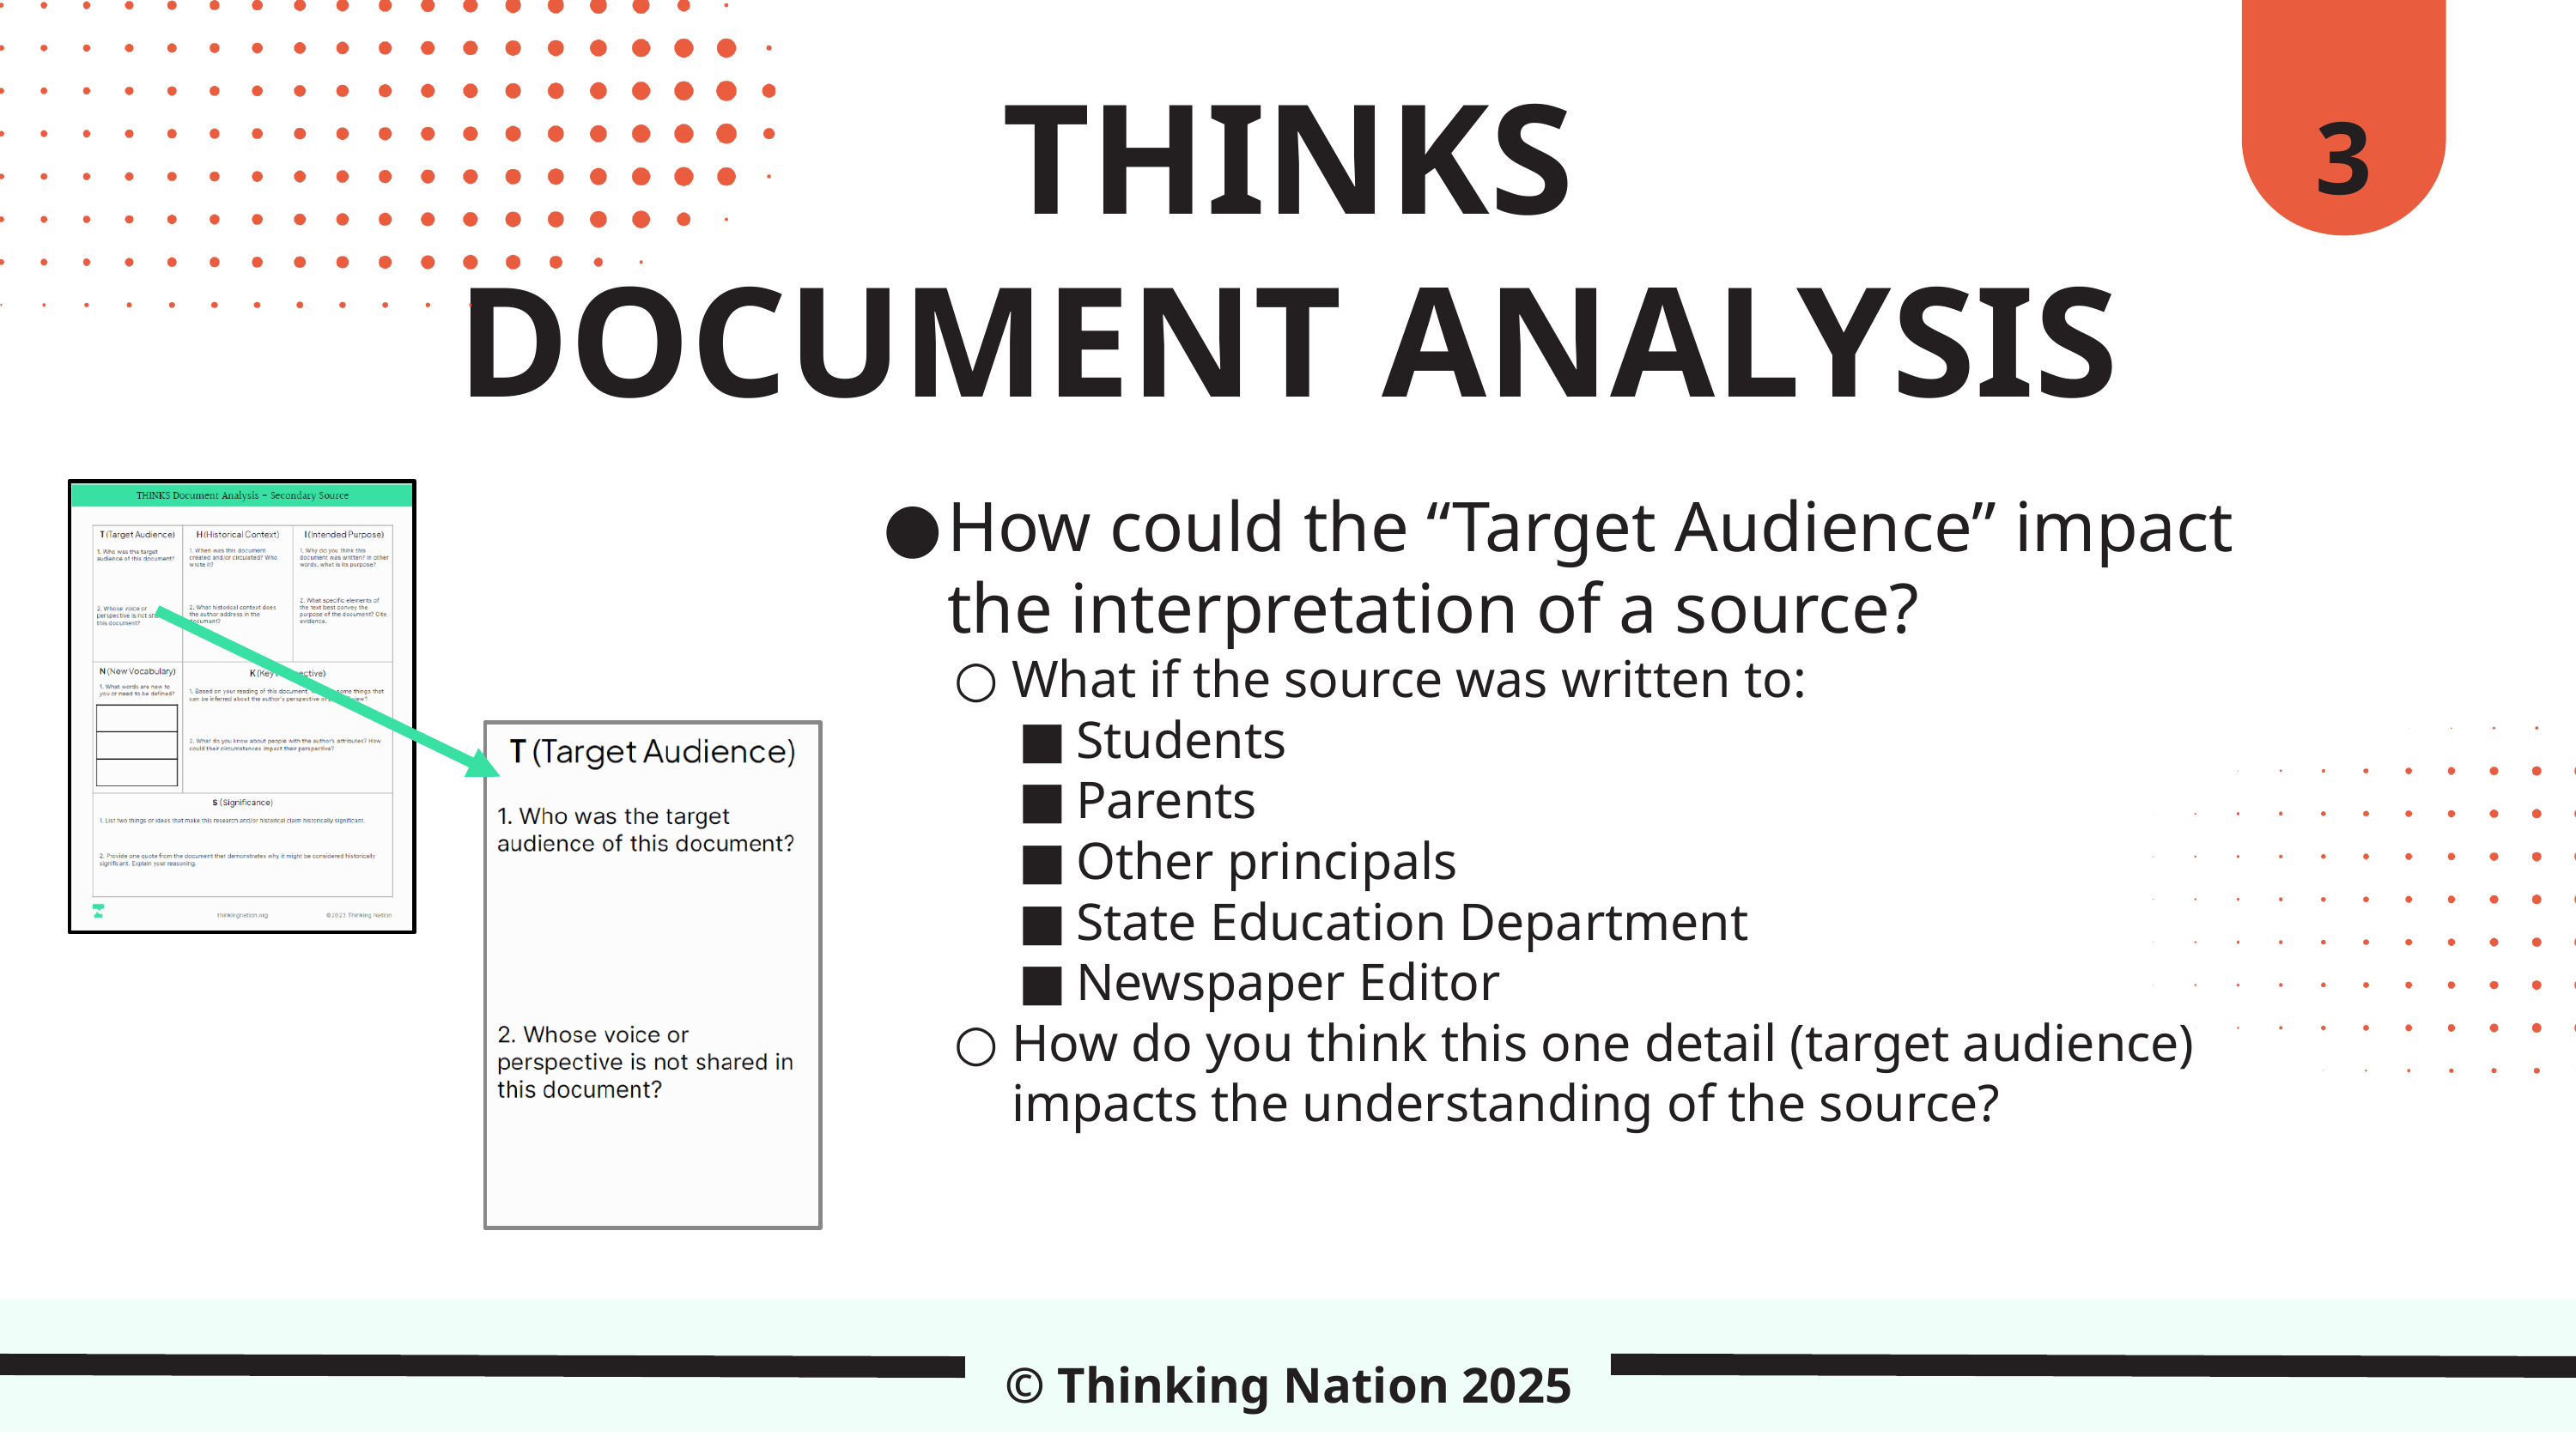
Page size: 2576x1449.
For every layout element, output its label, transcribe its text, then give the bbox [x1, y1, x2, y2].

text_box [0, 1299, 2576, 1433]
text_box [2110, 724, 2576, 1074]
text_box How could the “Target Audience” impact the interpretation of a source? What if the source was written to: Students Parents Other principals State Education Department Newspaper Editor How do you think this one detail (target audience) impacts the understanding of the source? [883, 482, 2341, 1132]
text_box [0, 0, 776, 308]
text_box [156, 609, 501, 777]
picture [486, 724, 819, 1227]
picture [71, 482, 413, 931]
text_box THINKS DOCUMENT ANALYSIS [173, 62, 2403, 427]
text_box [2233, 0, 2455, 236]
